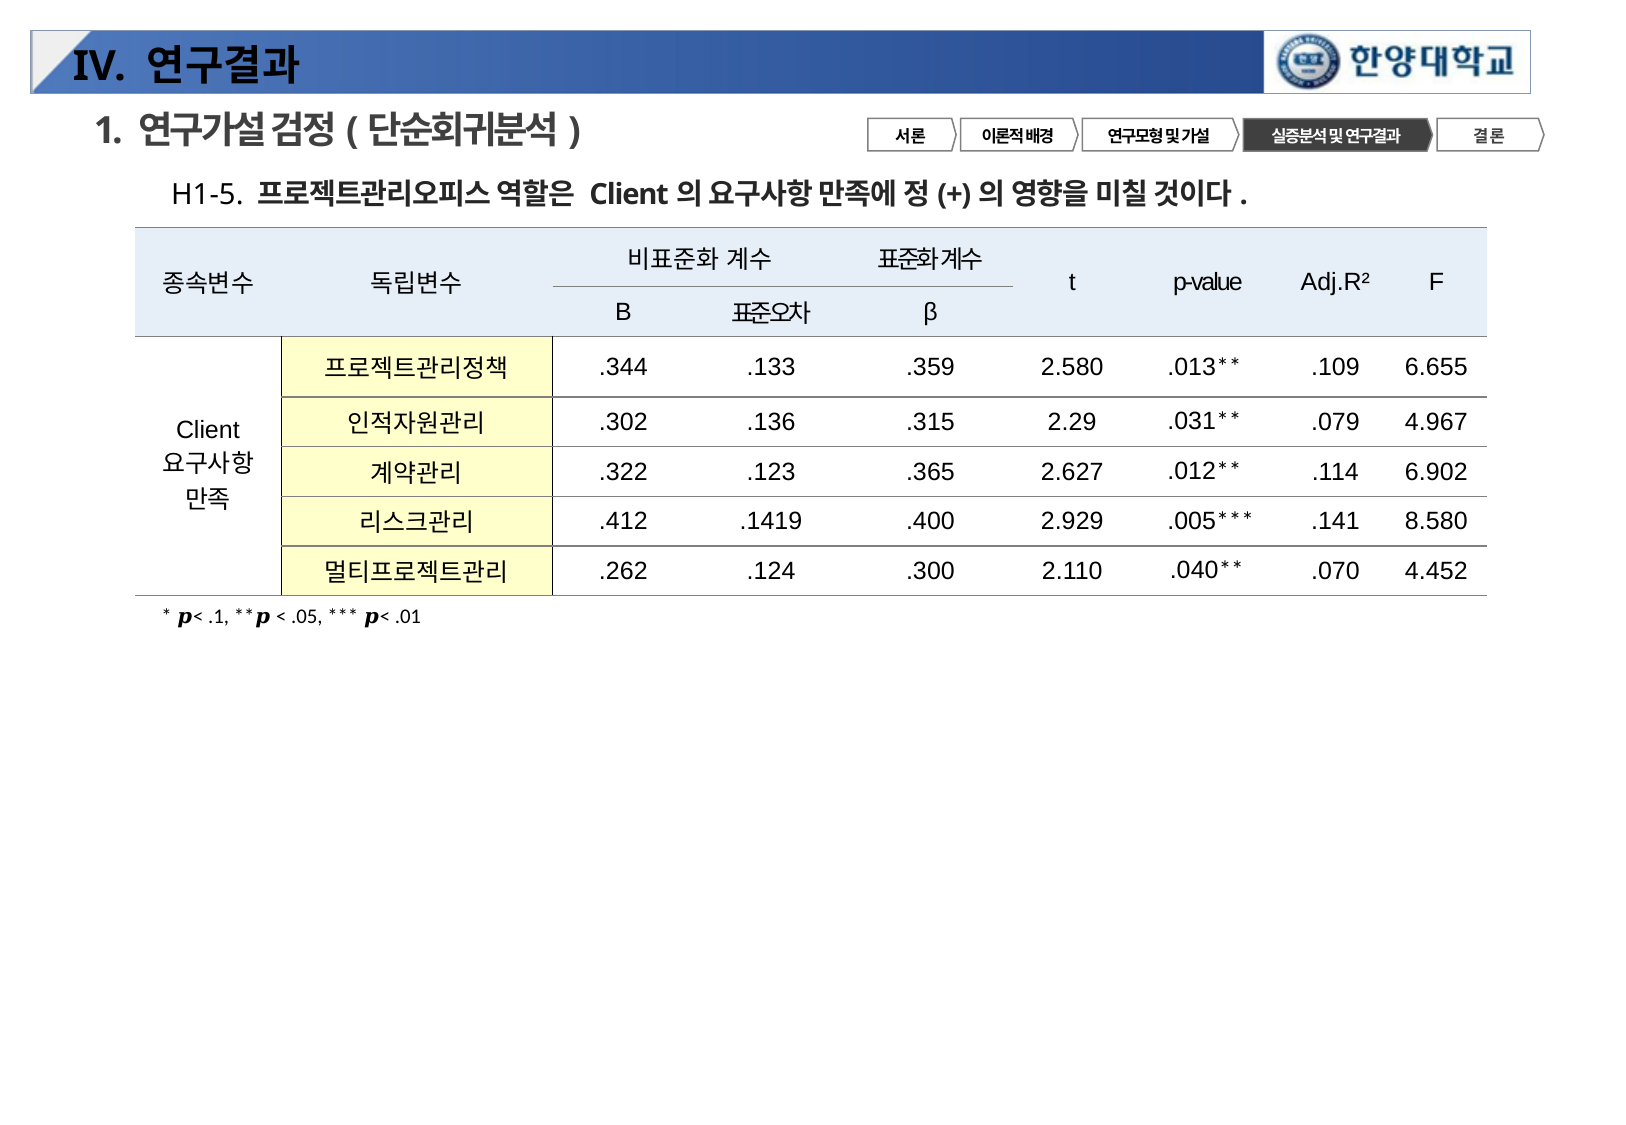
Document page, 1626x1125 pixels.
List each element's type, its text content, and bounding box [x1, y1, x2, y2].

table_cell .109 [1285, 337, 1386, 396]
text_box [867, 118, 1544, 152]
table_header 비표준화 계수 [553, 228, 848, 286]
table_cell .315 [848, 398, 1013, 446]
table_cell 2.627 [1013, 447, 1131, 496]
table_header 종속변수 [135, 228, 281, 336]
table_cell B [553, 287, 694, 336]
table_cell .114 [1285, 447, 1386, 496]
table_cell 2.110 [1013, 547, 1131, 590]
table_header F [1386, 228, 1487, 336]
text_box 1. 연구가설 검정(단순회귀분석) [78, 98, 1544, 159]
table_cell β [848, 287, 1013, 336]
table_cell 프로젝트관리정책 [282, 337, 552, 396]
table_cell .070 [1285, 547, 1386, 590]
table_cell .031** [1131, 398, 1285, 446]
text_box H1-5. 프로젝트관리오피스 역할은 Client의 요구사항 만족에 정(+)의 영향을 미칠 것이다. [148, 160, 1519, 218]
table_cell 4.967 [1386, 398, 1487, 446]
table_cell 2.929 [1013, 497, 1131, 545]
table_cell .141 [1285, 497, 1386, 545]
table_cell .412 [553, 497, 694, 545]
table_cell 멀티프로젝트관리 [282, 547, 552, 590]
table_cell 표준오차 [694, 287, 848, 336]
table_cell 4.452 [1386, 547, 1487, 590]
table_cell 계약관리 [282, 447, 552, 496]
table_header Adj.R² [1285, 228, 1386, 336]
table_cell .005*** [1131, 497, 1285, 545]
table_cell .133 [694, 337, 848, 396]
table_cell .079 [1285, 398, 1386, 446]
table_cell .123 [694, 447, 848, 496]
table_cell 8.580 [1386, 497, 1487, 545]
table_cell .322 [553, 447, 694, 496]
table_cell .359 [848, 337, 1013, 396]
table_header 독립변수 [281, 228, 553, 336]
table_cell .344 [553, 337, 694, 396]
text_box * 𝒑< .1, **𝒑 < .05, *** 𝒑< .01 [146, 590, 1517, 635]
table_cell .400 [848, 497, 1013, 545]
table_cell .136 [694, 398, 848, 446]
table_cell .262 [553, 547, 694, 590]
table_cell 리스크관리 [282, 497, 552, 545]
table_cell .302 [553, 398, 694, 446]
table_cell .013** [1131, 337, 1285, 396]
table_cell .1419 [694, 497, 848, 545]
table_header t [1013, 228, 1131, 336]
table_cell .040** [1131, 547, 1285, 590]
table_cell .012** [1131, 447, 1285, 496]
table_cell 2.29 [1013, 398, 1131, 446]
table_header 표준화 계수 [848, 228, 1013, 286]
table_cell .300 [848, 547, 1013, 590]
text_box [30, 30, 1531, 97]
table_cell 인적자원관리 [282, 398, 552, 446]
table_cell .124 [694, 547, 848, 590]
table_cell 6.902 [1386, 447, 1487, 496]
table_cell 2.580 [1013, 337, 1131, 396]
table_cell 6.655 [1386, 337, 1487, 396]
table_cell Client 요구사항 만족 [135, 337, 281, 595]
table_cell .365 [848, 447, 1013, 496]
table_header p-value [1131, 228, 1285, 336]
